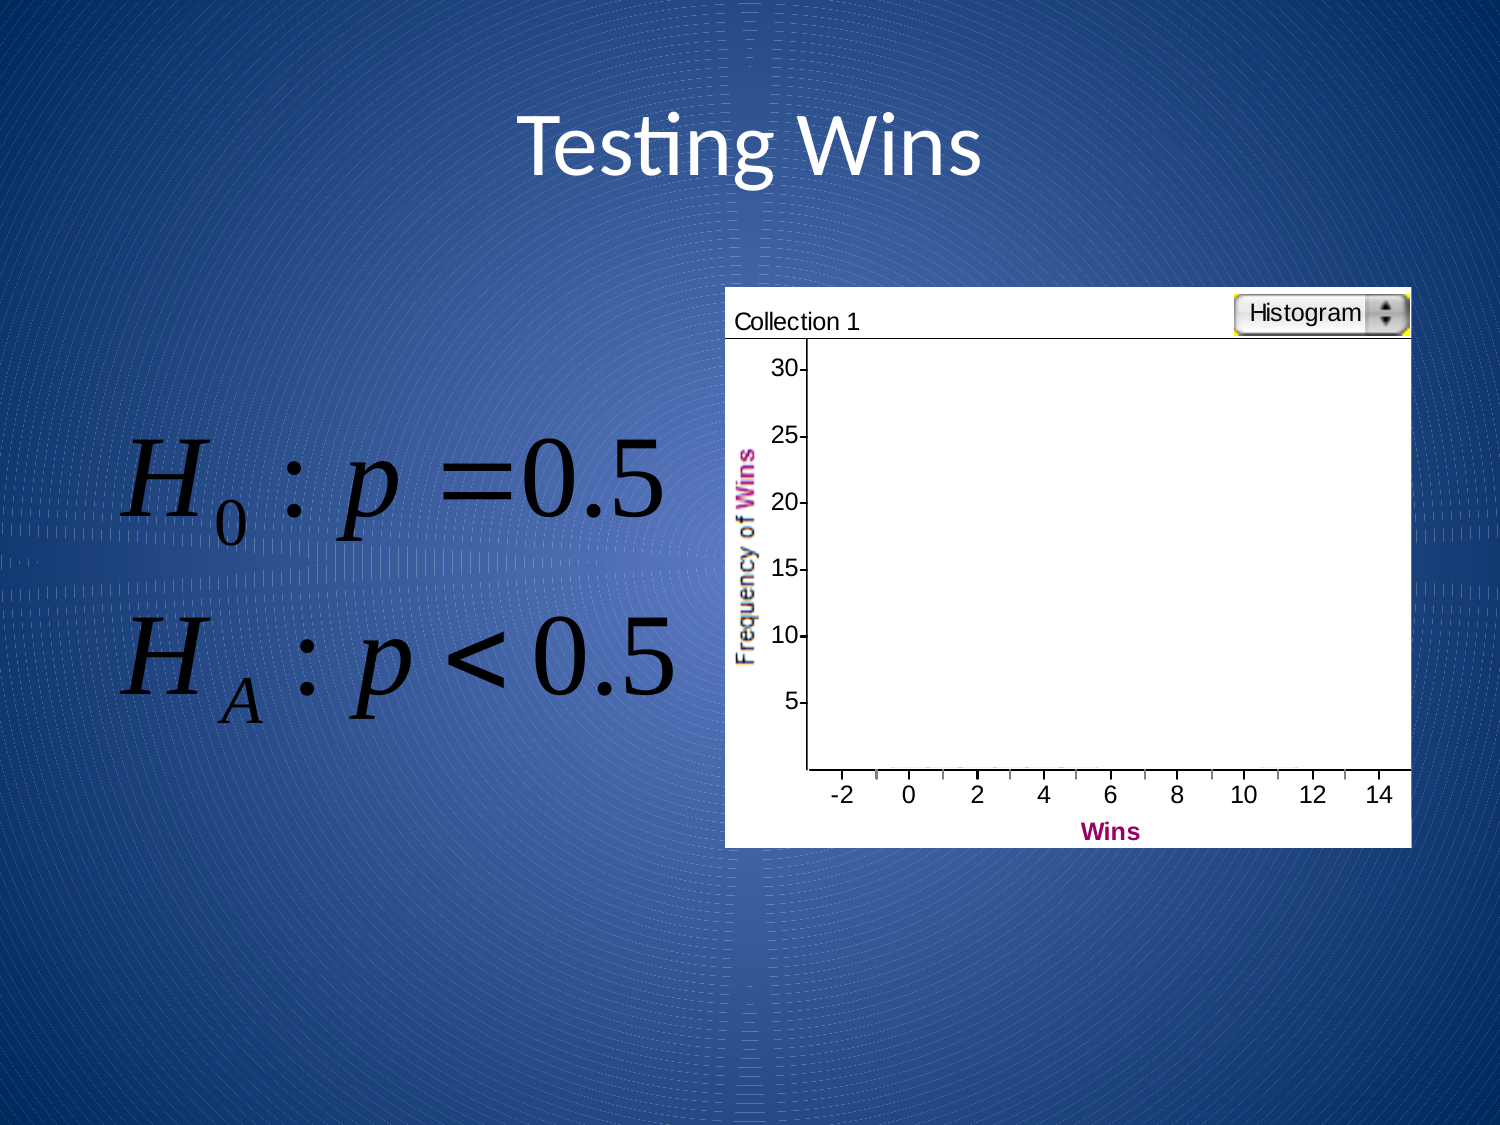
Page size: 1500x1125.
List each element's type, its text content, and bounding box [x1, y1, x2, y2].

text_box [99, 399, 694, 751]
title Testing Wins [75, 45, 1425, 233]
picture [724, 287, 1414, 851]
